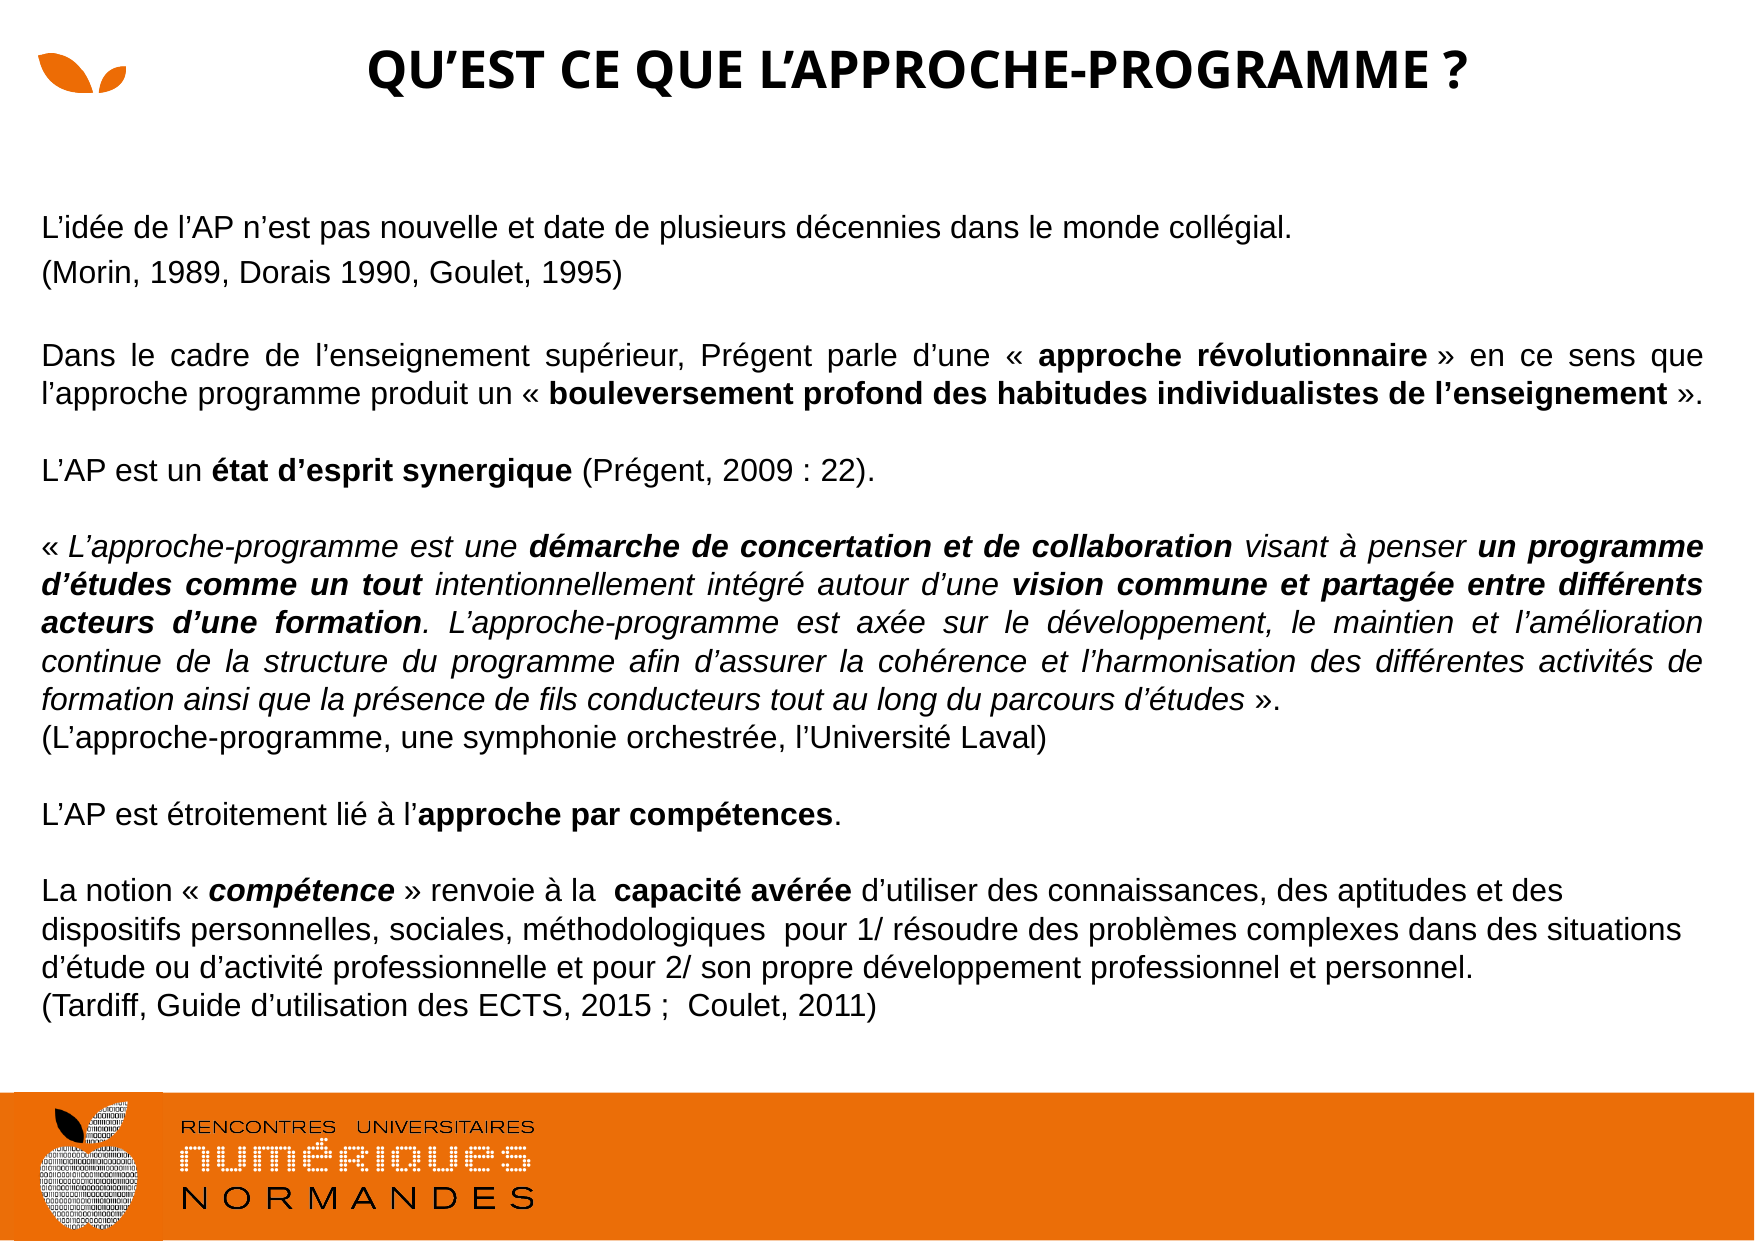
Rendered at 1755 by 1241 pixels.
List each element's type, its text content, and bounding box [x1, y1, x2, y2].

title Qu’est ce que l’approche-programme ? [144, 29, 1704, 195]
picture [38, 53, 126, 93]
picture [180, 1118, 541, 1217]
picture [14, 1092, 163, 1241]
list L’idée de l’AP n’est pas nouvelle et date de plusieurs décennies dans le monde collégial. (Morin, 1989, Dorais 1990, Goulet, 1995) Dans le cadre de l’enseignement supérieur, Prégent parle d’une « approche révolutionnaire » en ce sens que l’approche programme produit un « bouleversement profond des habitudes individualistes de l’enseignement ». L’AP est un état d’esprit synergique (Prégent, 2009 : 22). « L’approche-programme est une démarche de concertation et de collaboration visant à penser un programme d’études comme un tout intentionnellement intégré autour d’une vision commune et partagée entre différents acteurs d’une formation. L’approche-programme est axée sur le développement, le maintien et l’amélioration continue de la structure du programme afin d’assurer la cohérence et l’harmonisation des différentes activités de formation ainsi que la présence de fils conducteurs tout au long du parcours d’études ». (L’approche-programme, une symphonie orchestrée, l’Université Laval) L’AP est étroitement lié à l’approche par compétences. La notion « compétence » renvoie à la capacité avérée d’utiliser des connaissances, des aptitudes et des dispositifs personnelles, sociales, méthodologiques pour 1/ résoudre des problèmes complexes dans des situations d’étude ou d’activité professionnelle et pour 2/ son propre développement professionnel et personnel. (Tardiff, Guide d’utilisation des ECTS, 2015 ; Coulet, 2011) [41, 206, 1704, 1070]
